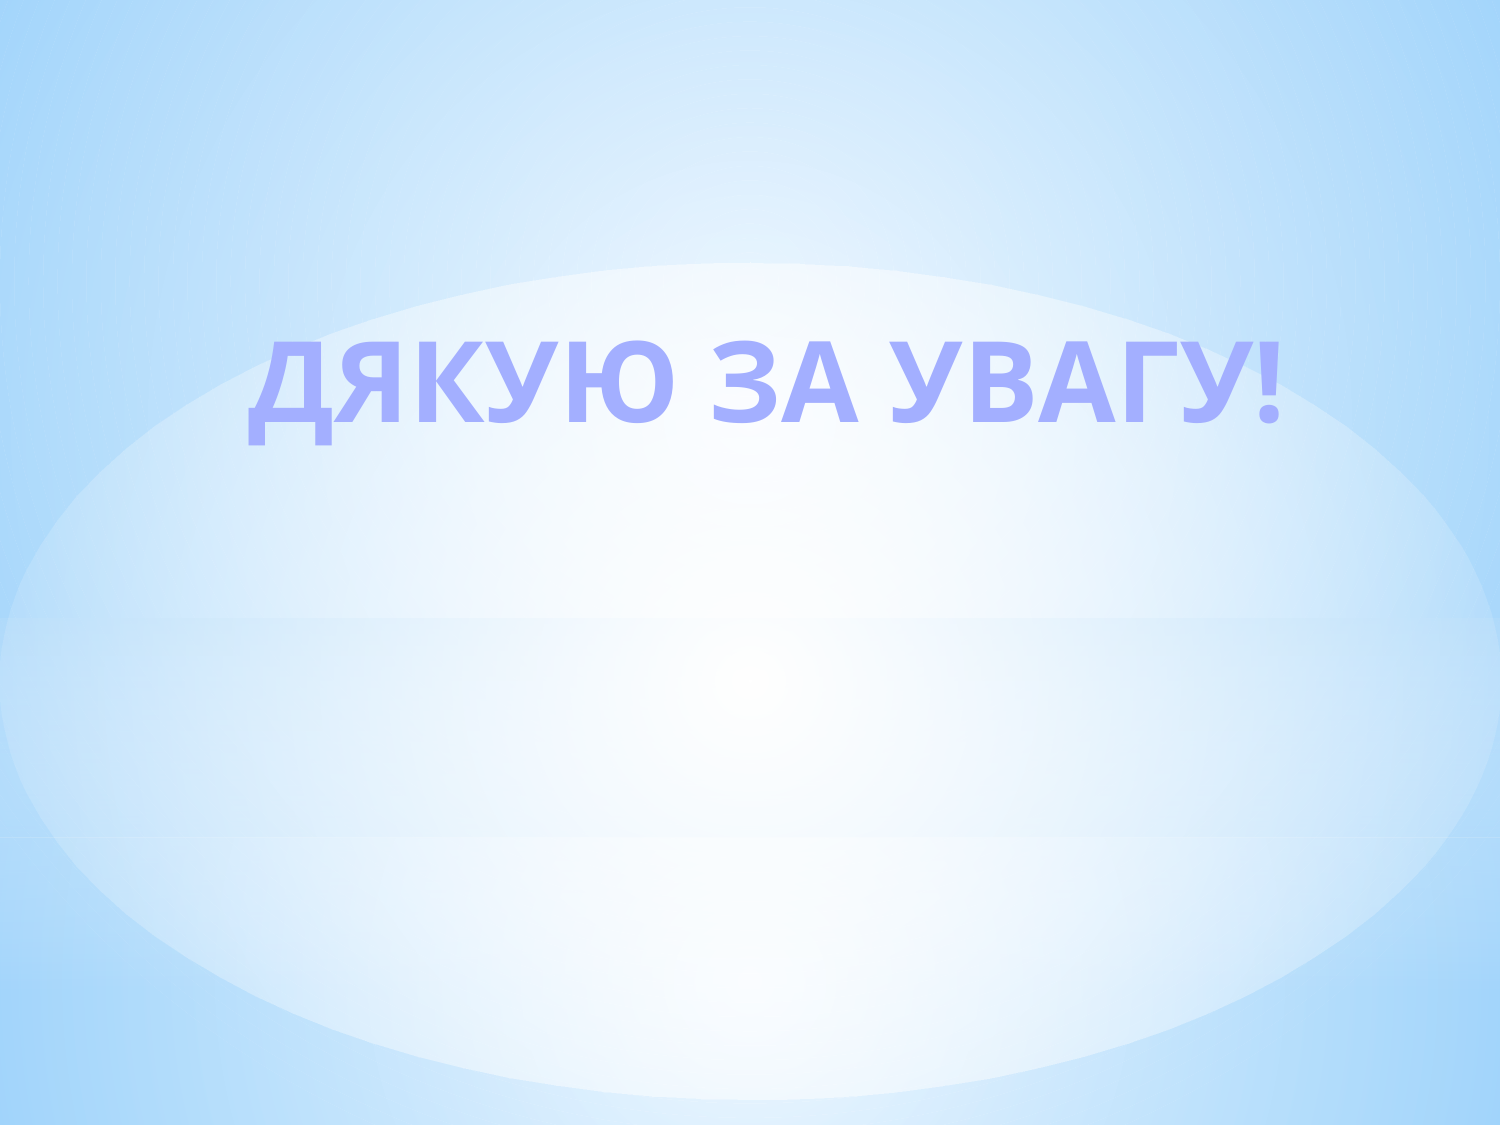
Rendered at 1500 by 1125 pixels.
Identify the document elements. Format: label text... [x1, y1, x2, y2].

text_box ДЯКУЮ ЗА УВАГУ! [88, 302, 1447, 453]
